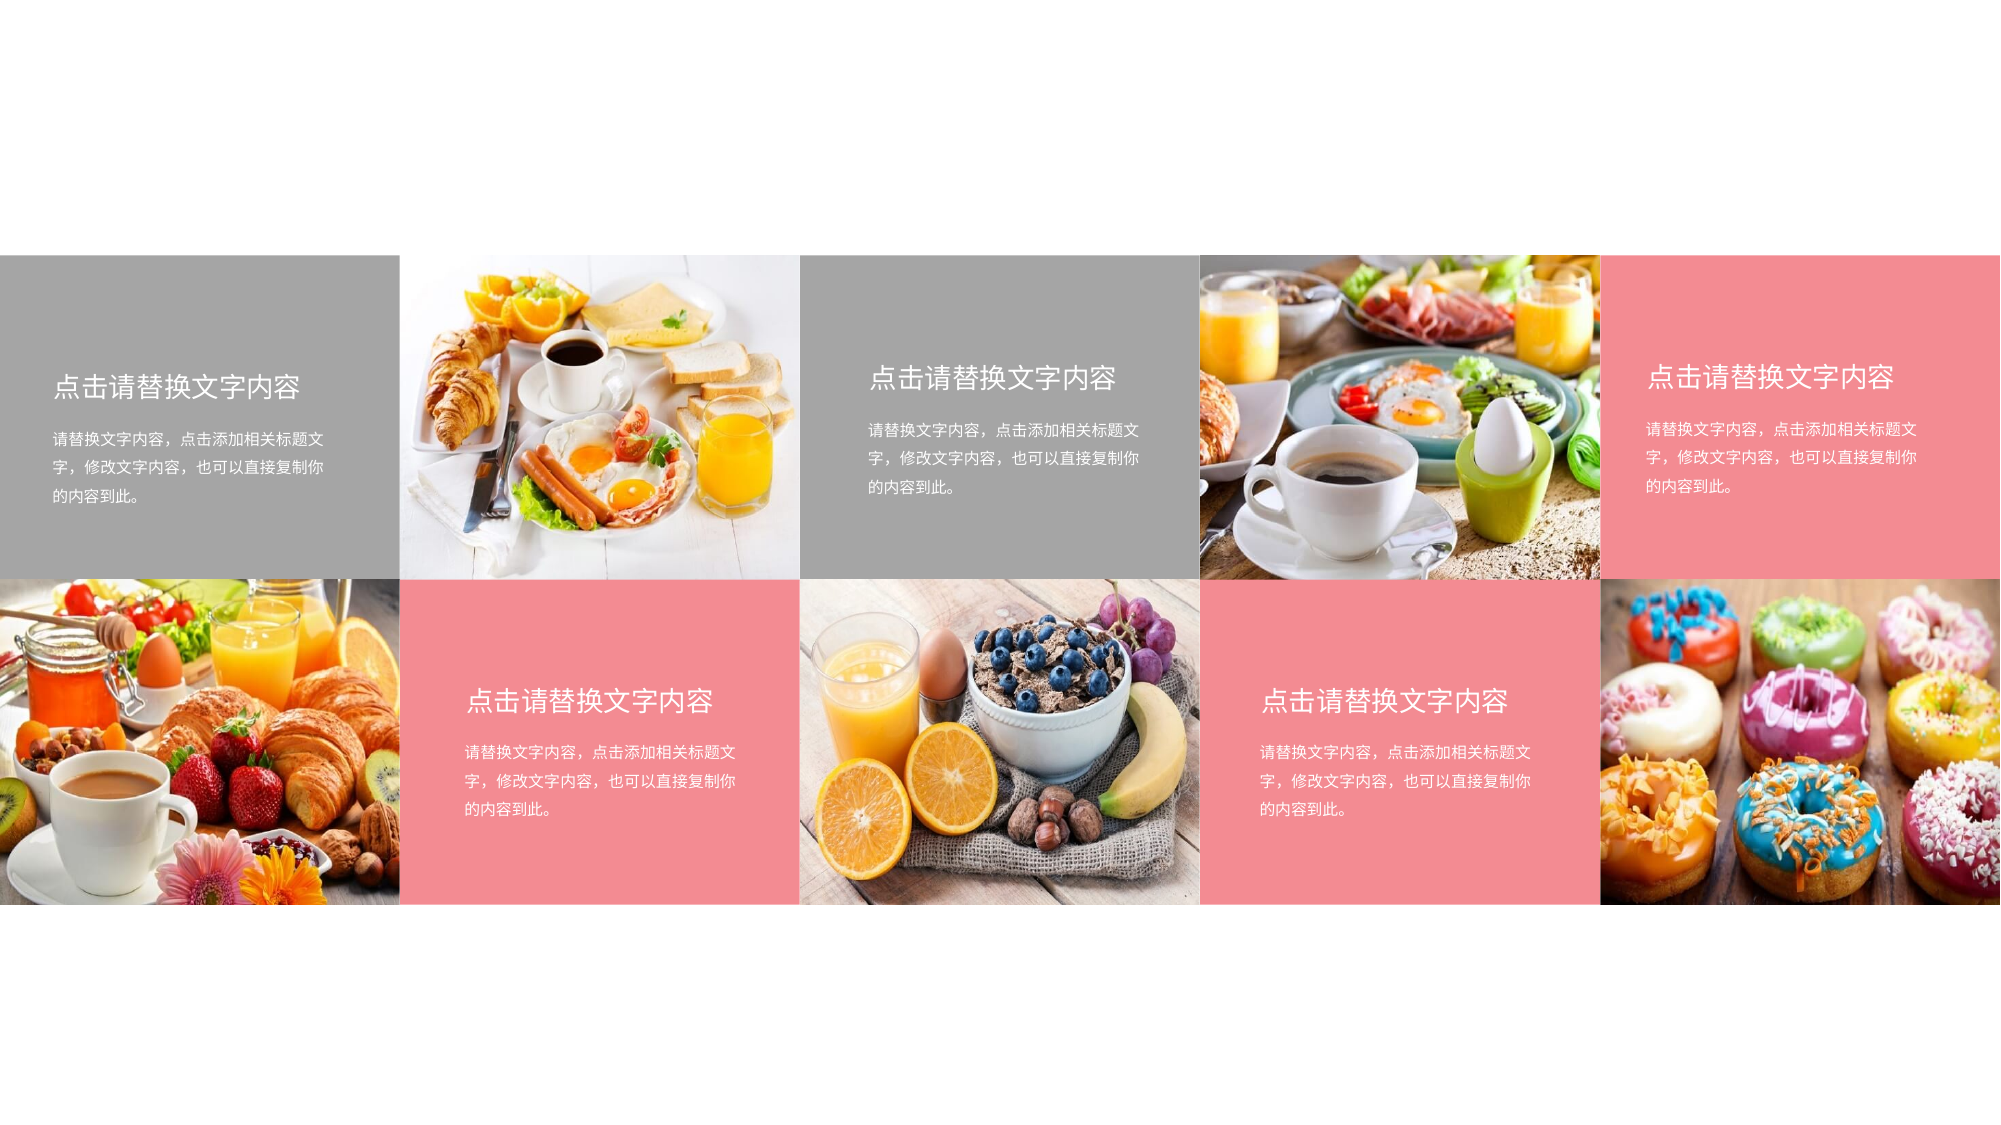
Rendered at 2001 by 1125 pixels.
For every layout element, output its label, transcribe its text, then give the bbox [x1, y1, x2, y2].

text_box [399, 579, 799, 906]
text_box [1199, 579, 1599, 906]
text_box [399, 254, 799, 579]
text_box [0, 579, 399, 906]
text_box 请替换文字内容，点击添加相关标题文字，修改文字内容，也可以直接复制你的内容到此。 [852, 403, 1155, 505]
text_box [1599, 579, 2000, 906]
text_box [799, 579, 1199, 906]
text_box [799, 254, 1199, 579]
text_box 点击请替换文字内容 [854, 353, 1133, 403]
text_box 请替换文字内容，点击添加相关标题文字，修改文字内容，也可以直接复制你的内容到此。 [1244, 725, 1547, 827]
text_box [1199, 254, 1599, 579]
text_box 点击请替换文字内容 [1245, 675, 1525, 725]
text_box 请替换文字内容，点击添加相关标题文字，修改文字内容，也可以直接复制你的内容到此。 [36, 412, 340, 513]
text_box [1599, 254, 2000, 579]
text_box 点击请替换文字内容 [1631, 352, 1911, 401]
text_box 请替换文字内容，点击添加相关标题文字，修改文字内容，也可以直接复制你的内容到此。 [1630, 402, 1933, 503]
text_box [0, 254, 399, 579]
text_box 点击请替换文字内容 [38, 362, 318, 411]
text_box 请替换文字内容，点击添加相关标题文字，修改文字内容，也可以直接复制你的内容到此。 [448, 725, 752, 827]
text_box 点击请替换文字内容 [450, 675, 730, 725]
